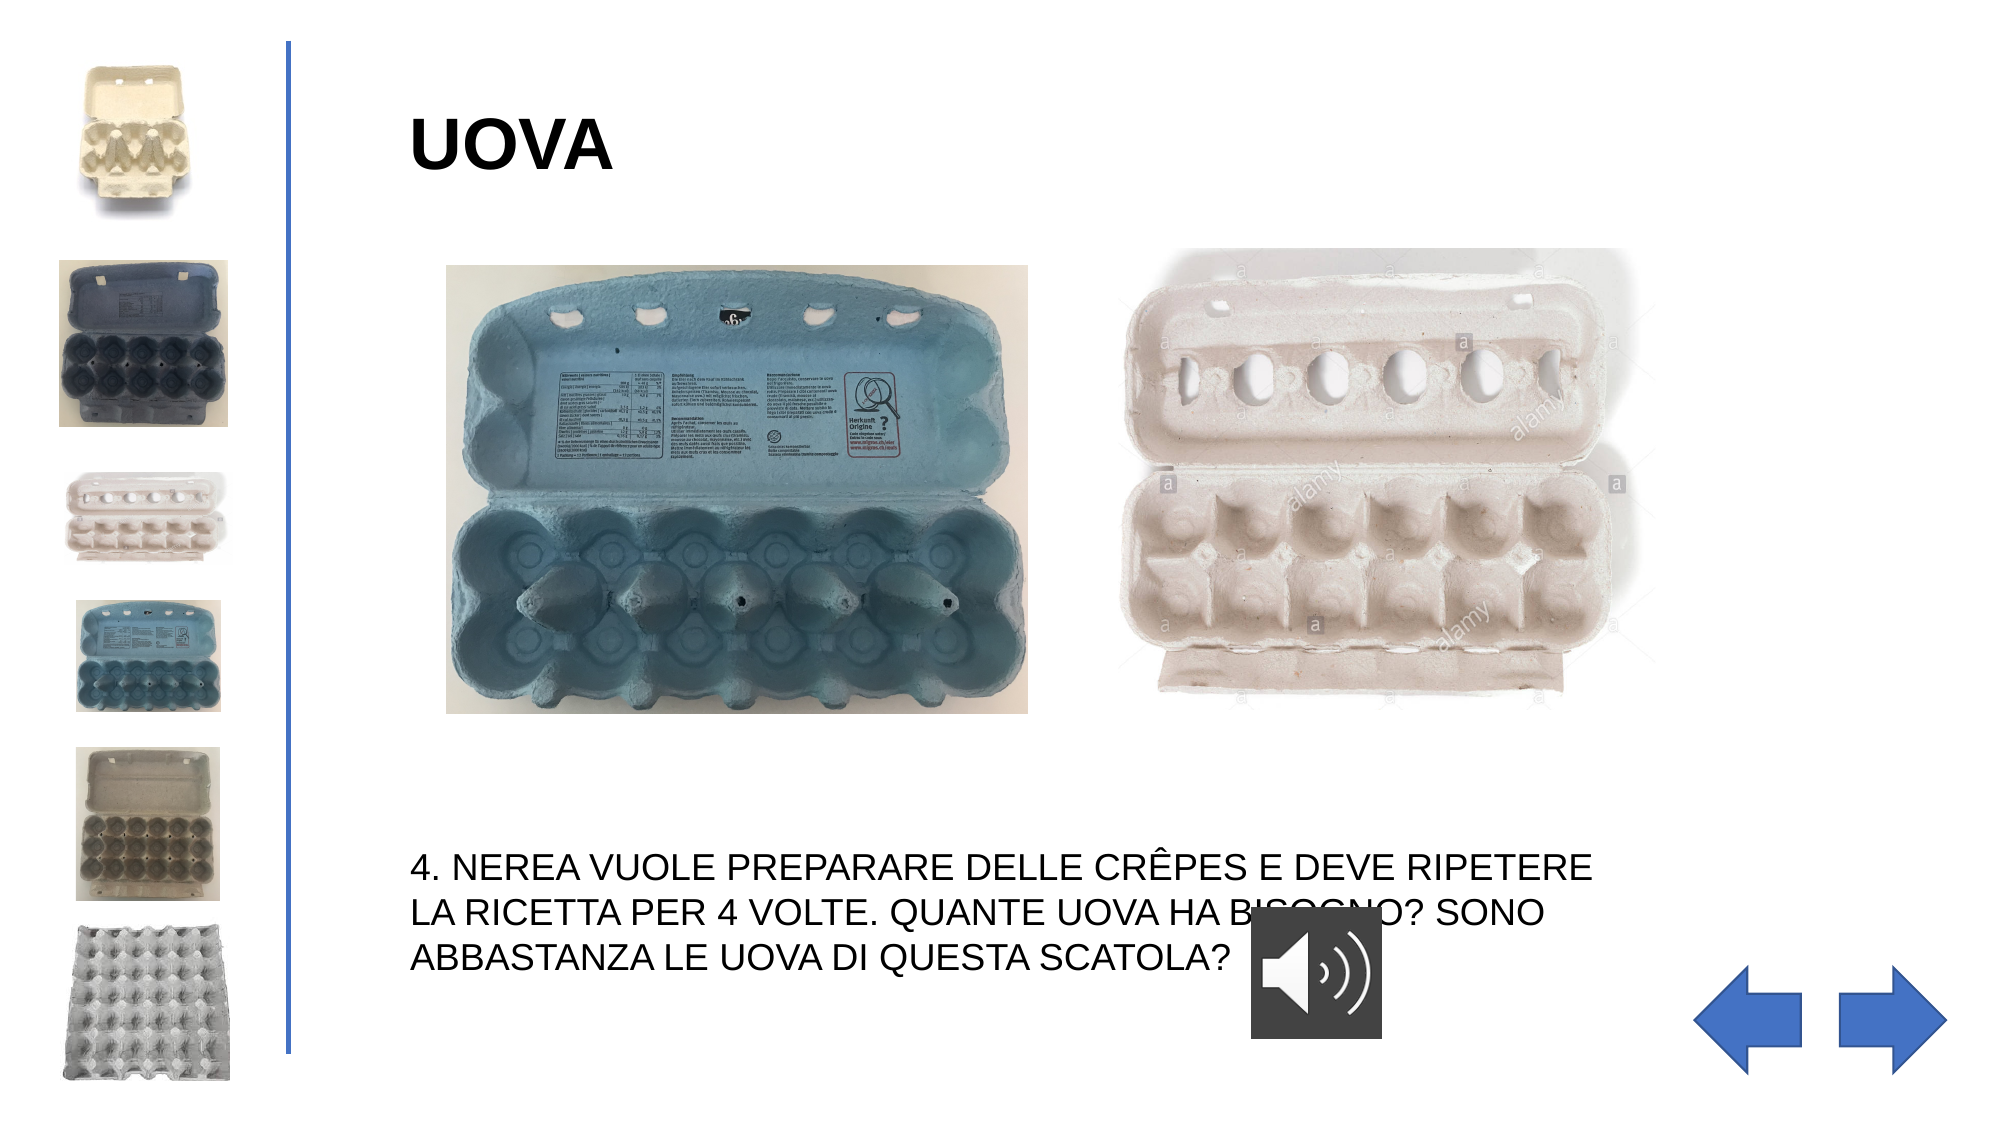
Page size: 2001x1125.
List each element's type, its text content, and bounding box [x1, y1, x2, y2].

text_box [1693, 964, 1802, 1076]
picture [64, 33, 206, 249]
picture [64, 472, 233, 565]
picture [60, 917, 230, 1092]
picture [70, 747, 225, 901]
text_box UOVA [394, 89, 631, 192]
picture [76, 600, 221, 712]
text_box [1838, 964, 1948, 1076]
picture [1249, 906, 1383, 1040]
picture [446, 265, 1028, 714]
picture [1118, 248, 1656, 710]
picture [59, 260, 228, 428]
text_box 4. NEREA VUOLE PREPARARE DELLE CRÊPES E DEVE RIPETERE LA RICETTA PER 4 VOLTE. QUANTE UOVA HA BISOGNO? SONO ABBASTANZA LE UOVA DI QUESTA SCATOLA? [395, 835, 1656, 986]
